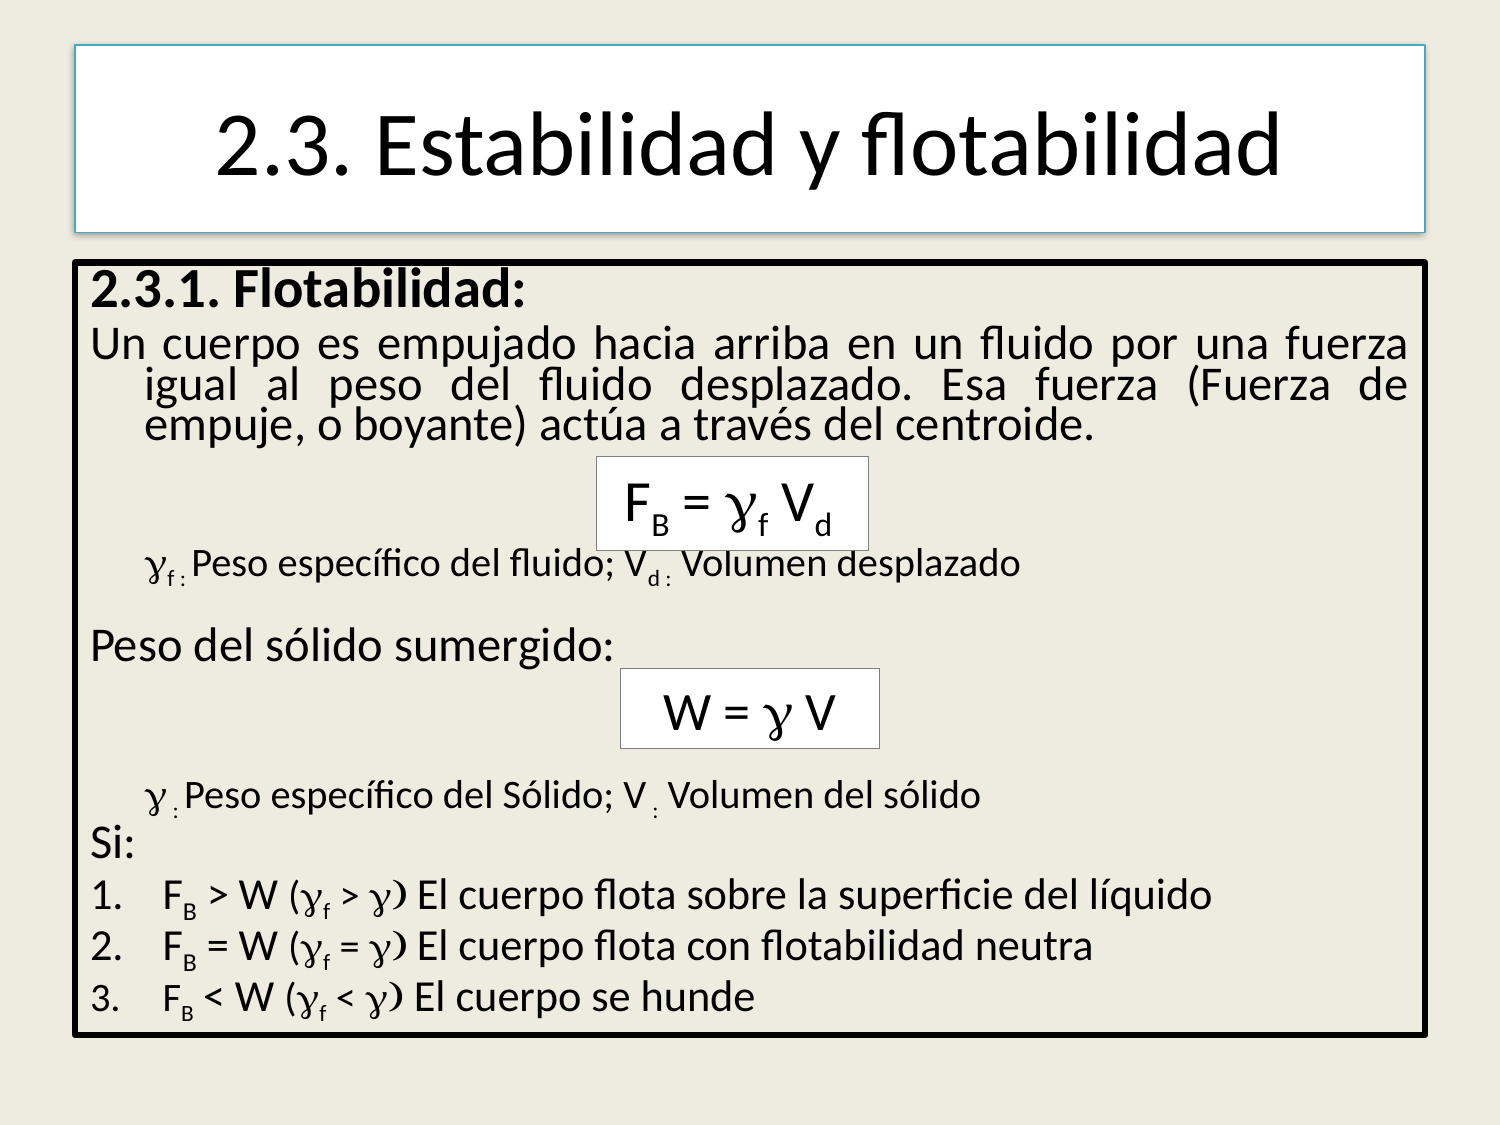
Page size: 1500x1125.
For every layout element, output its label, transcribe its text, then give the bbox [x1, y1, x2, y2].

text_box W = g V [620, 668, 880, 749]
list 2.3.1. Flotabilidad: Un cuerpo es empujado hacia arriba en un fluido por una fuerza igual al peso del fluido desplazado. Esa fuerza (Fuerza de empuje, o boyante) actúa a través del centroide. gf : Peso específico del fluido; Vd : Volumen desplazado Peso del sólido sumergido: g : Peso específico del Sólido; V : Volumen del sólido Si: FB > W (gf > g) El cuerpo flota sobre la superficie del líquido FB = W (gf = g) El cuerpo flota con flotabilidad neutra FB < W (gf < g) El cuerpo se hunde [75, 262, 1425, 1035]
title 2.3. Estabilidad y flotabilidad [74, 44, 1426, 233]
text_box FB = gf Vd [596, 456, 869, 551]
